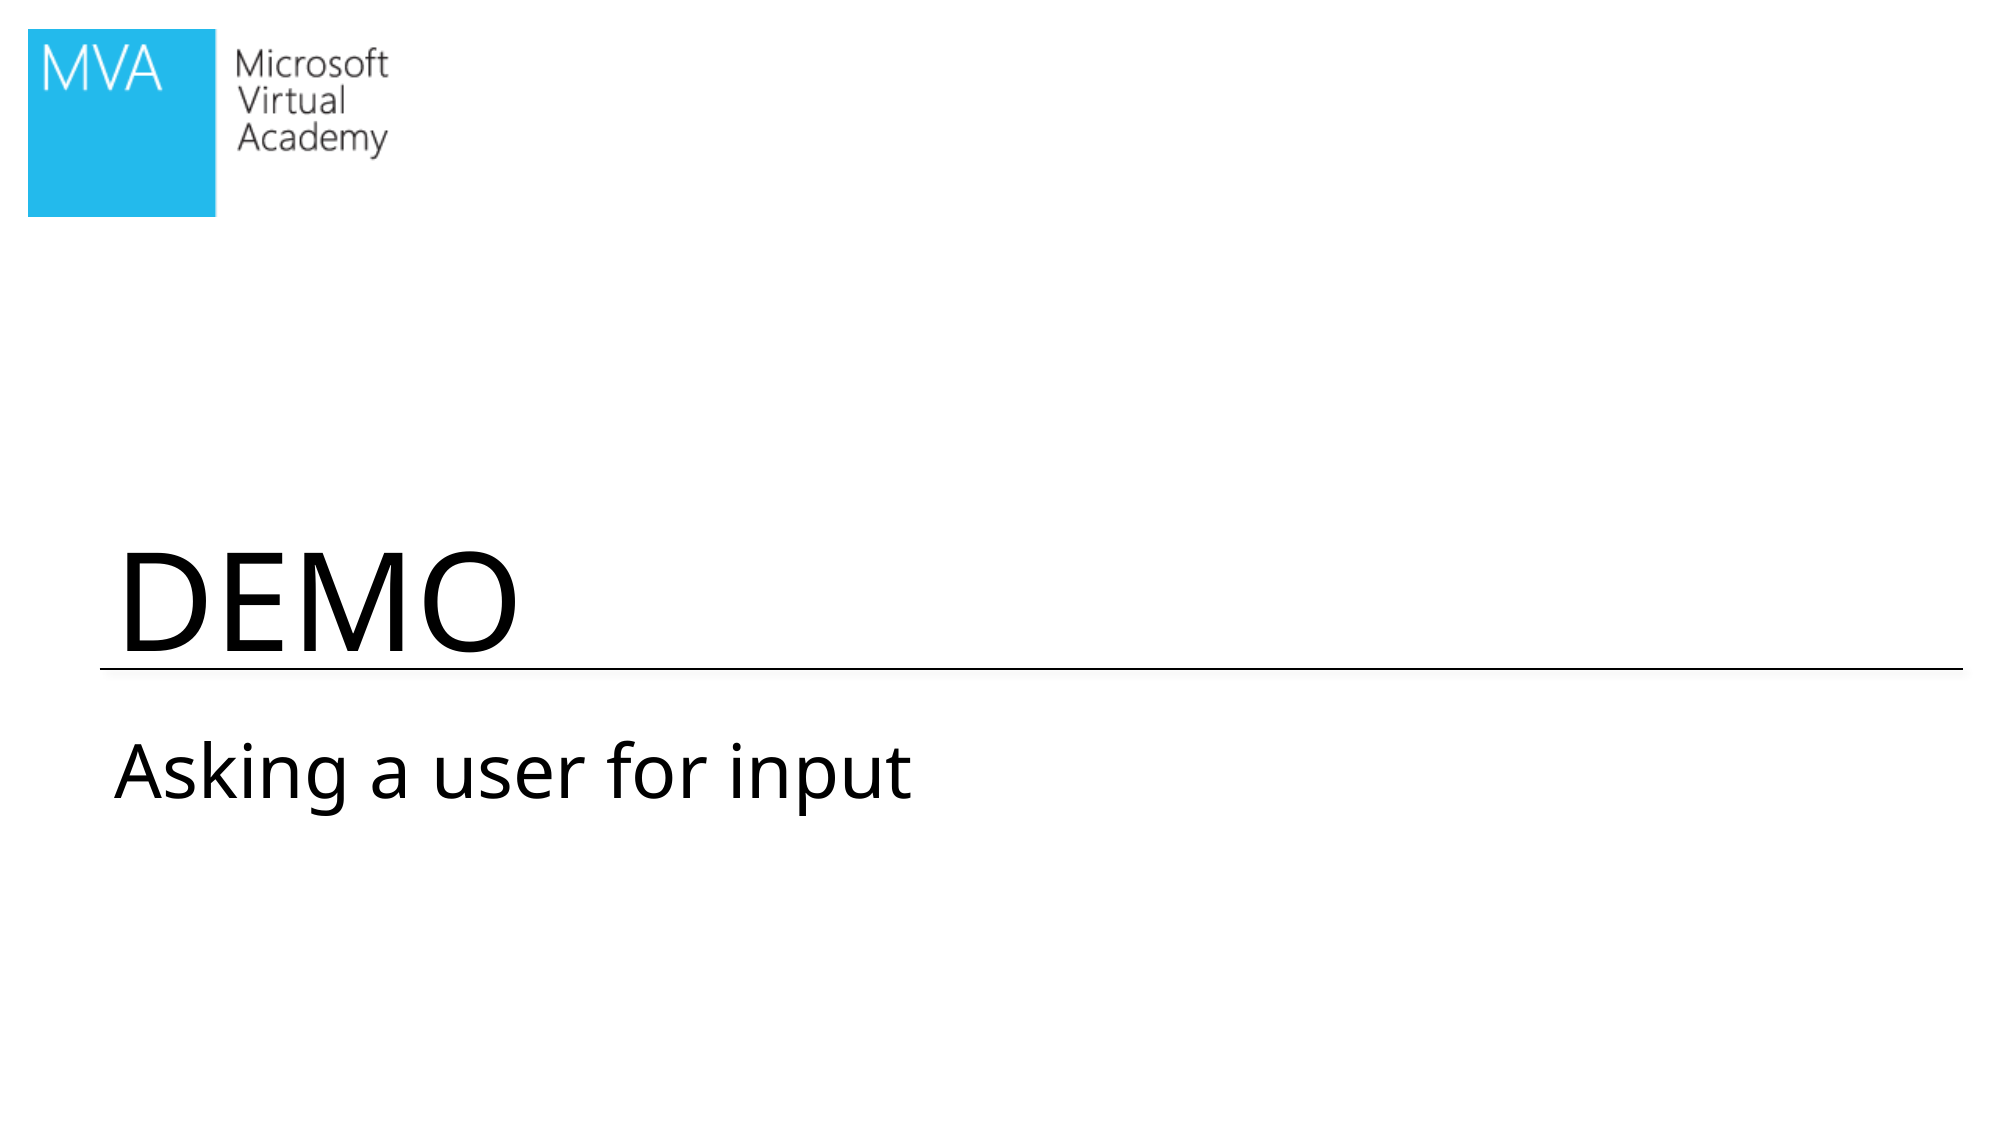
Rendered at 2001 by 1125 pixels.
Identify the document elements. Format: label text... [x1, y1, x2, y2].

picture [28, 29, 497, 217]
title Asking a user for input [99, 733, 1976, 1009]
